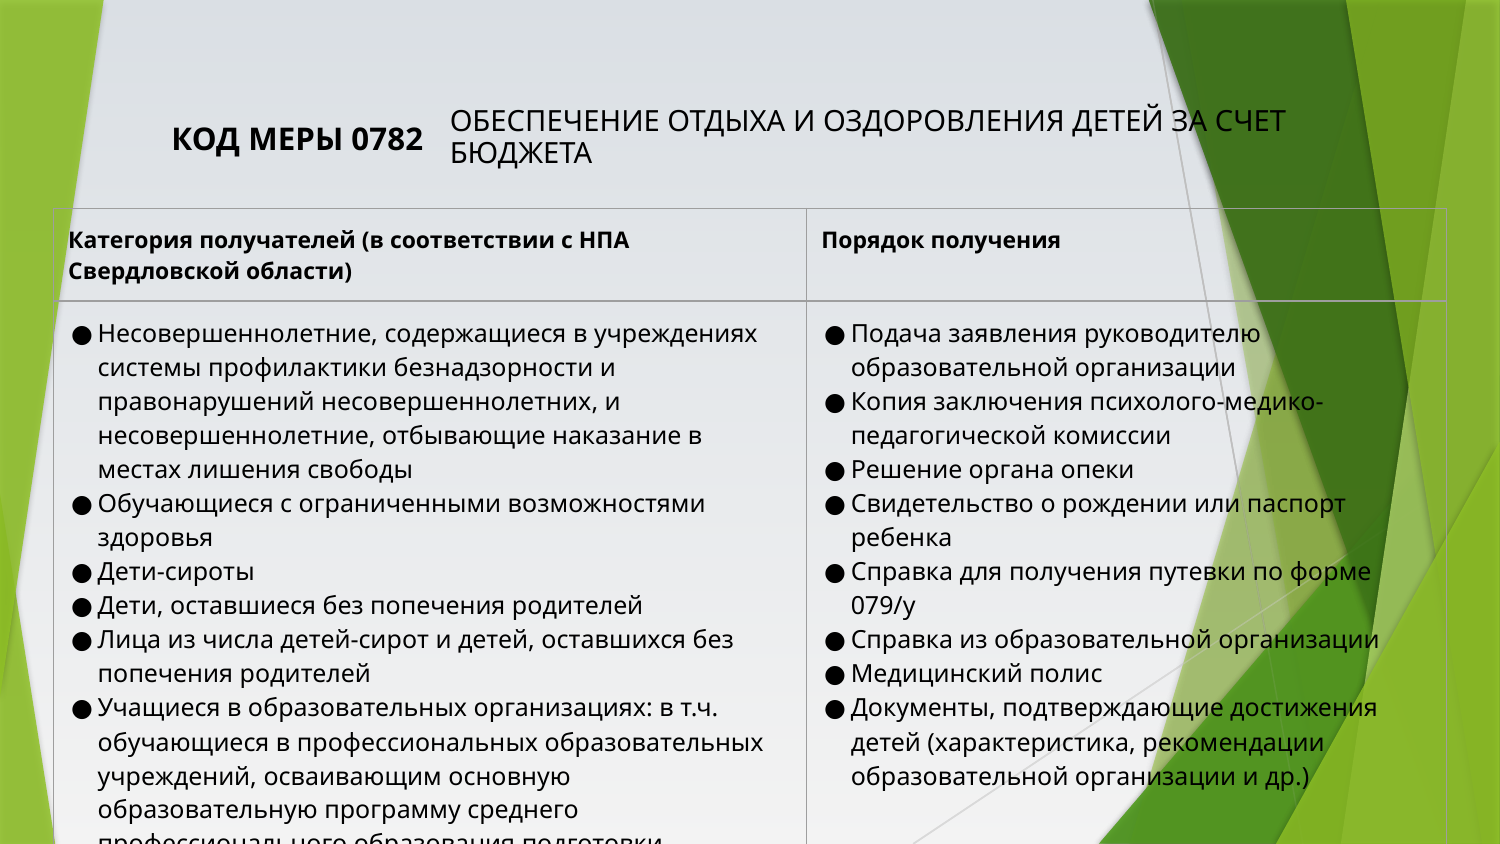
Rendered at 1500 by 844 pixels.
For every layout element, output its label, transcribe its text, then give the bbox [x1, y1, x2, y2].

table_header Категория получателей (в соответствии с НПА Свердловской области) [54, 209, 806, 300]
text_box КОД МЕРЫ 0782 [122, 79, 439, 196]
table_header Порядок получения [807, 209, 1446, 300]
table_cell Несовершеннолетние, содержащиеся в учреждениях системы профилактики безнадзорности и правонарушений несовершеннолетних, и несовершеннолетние, отбывающие наказание в местах лишения свободы Обучающиеся с ограниченными возможностями здоровья Дети-сироты Дети, оставшиеся без попечения родителей Лица из числа детей-сирот и детей, оставшихся без попечения родителей Учащиеся в образовательных организациях: в т.ч. обучающиеся в профессиональных образовательных учреждений, осваивающим основную образовательную программу среднего профессионального образования подготовки квалифицированных рабочих, служащих или основную образовательную программу профессионального обучения Талантливые и одаренные дети, проживающих в Свердловской области [54, 302, 806, 844]
table_cell Подача заявления руководителю образовательной организации Копия заключения психолого-медико-педагогической комиссии Решение органа опеки Свидетельство о рождении или паспорт ребенка Справка для получения путевки по форме 079/у Справка из образовательной организации Медицинский полис Документы, подтверждающие достижения детей (характеристика, рекомендации образовательной организации и др.) [807, 302, 1446, 844]
title ОБЕСПЕЧЕНИЕ ОТДЫХА И ОЗДОРОВЛЕНИЯ ДЕТЕЙ ЗА СЧЕТ БЮДЖЕТА [438, 80, 1384, 197]
